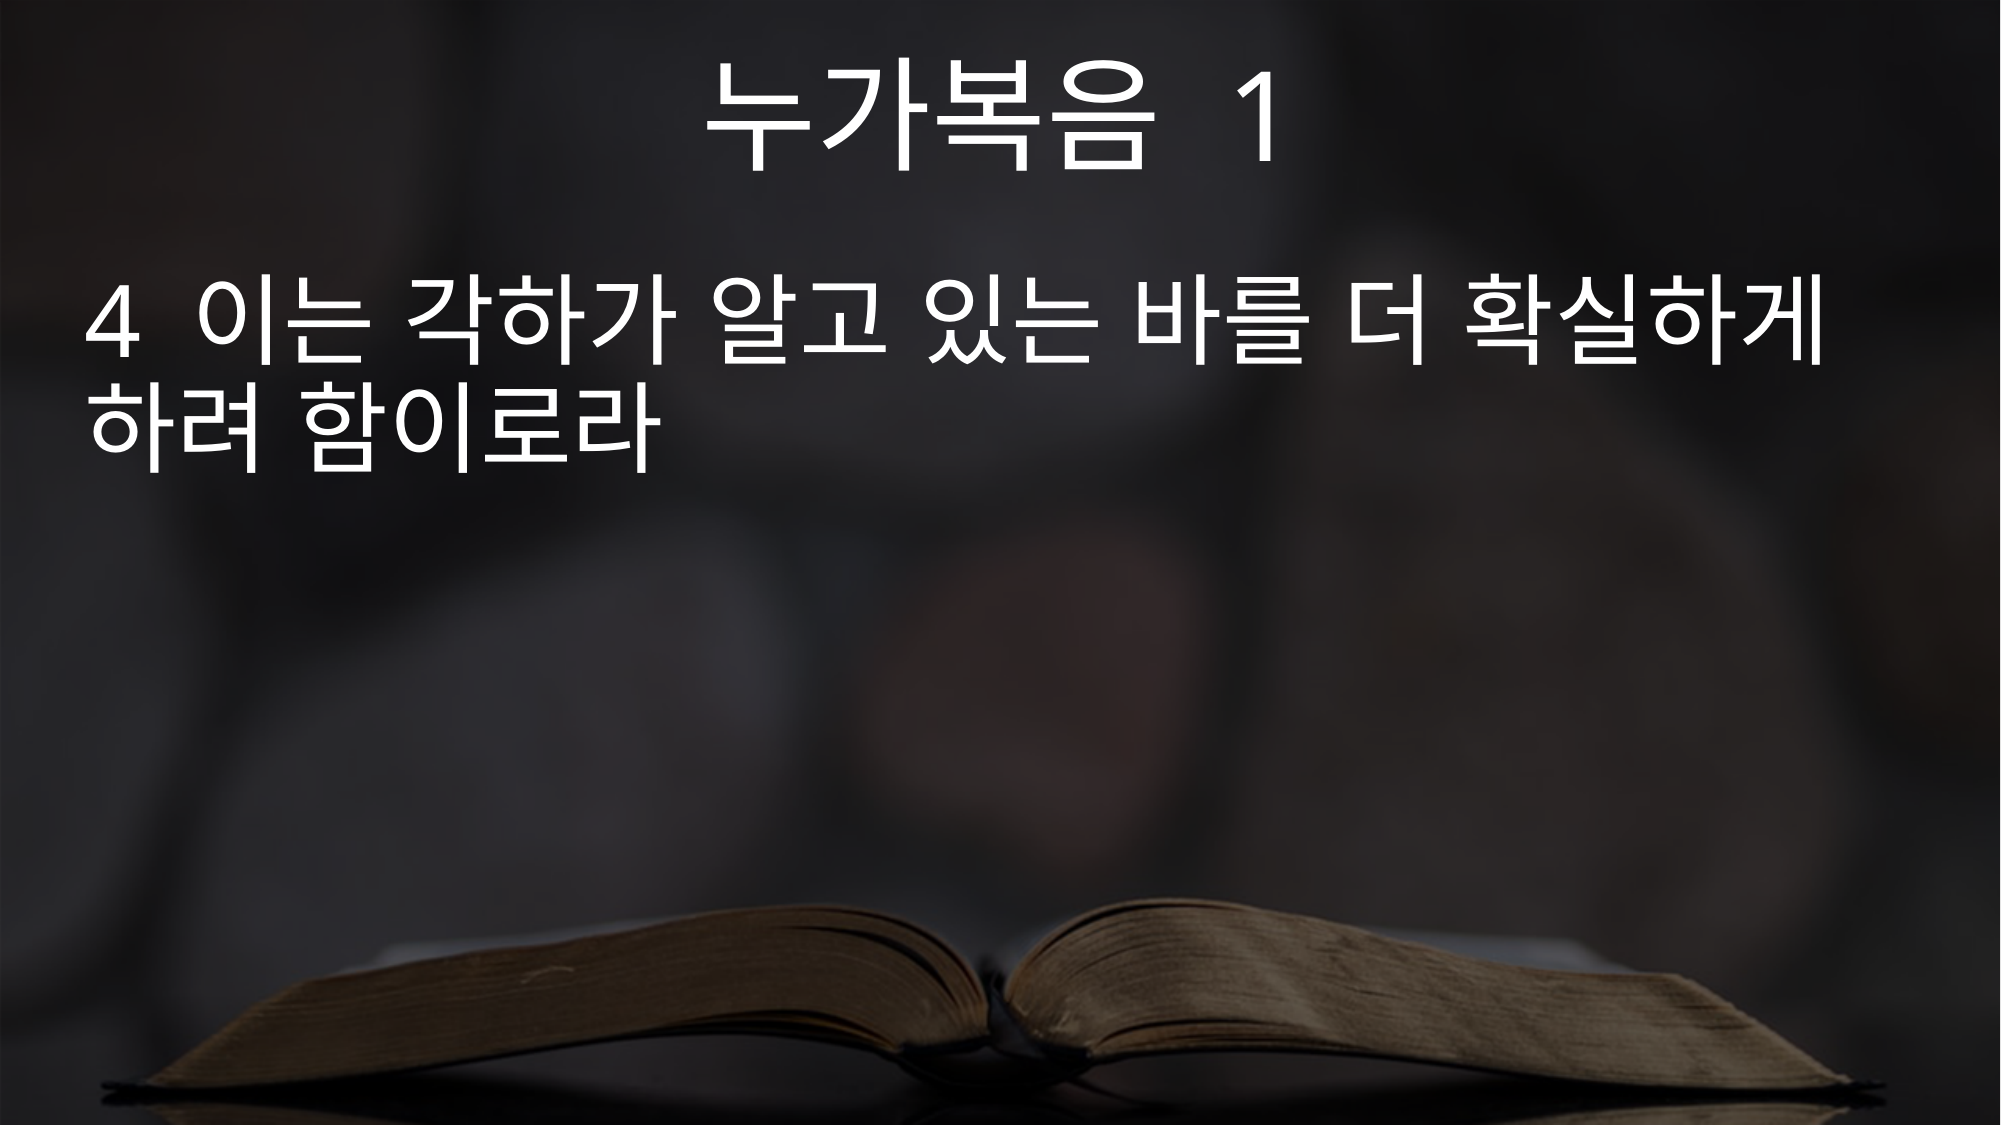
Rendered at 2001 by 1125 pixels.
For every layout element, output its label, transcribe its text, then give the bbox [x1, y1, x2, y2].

picture [0, 0, 2001, 1125]
list 4 이는 각하가 알고 있는 바를 더 확실하게 하려 함이로라 [69, 263, 1953, 423]
footer 누가복음 1 [0, 32, 2000, 192]
